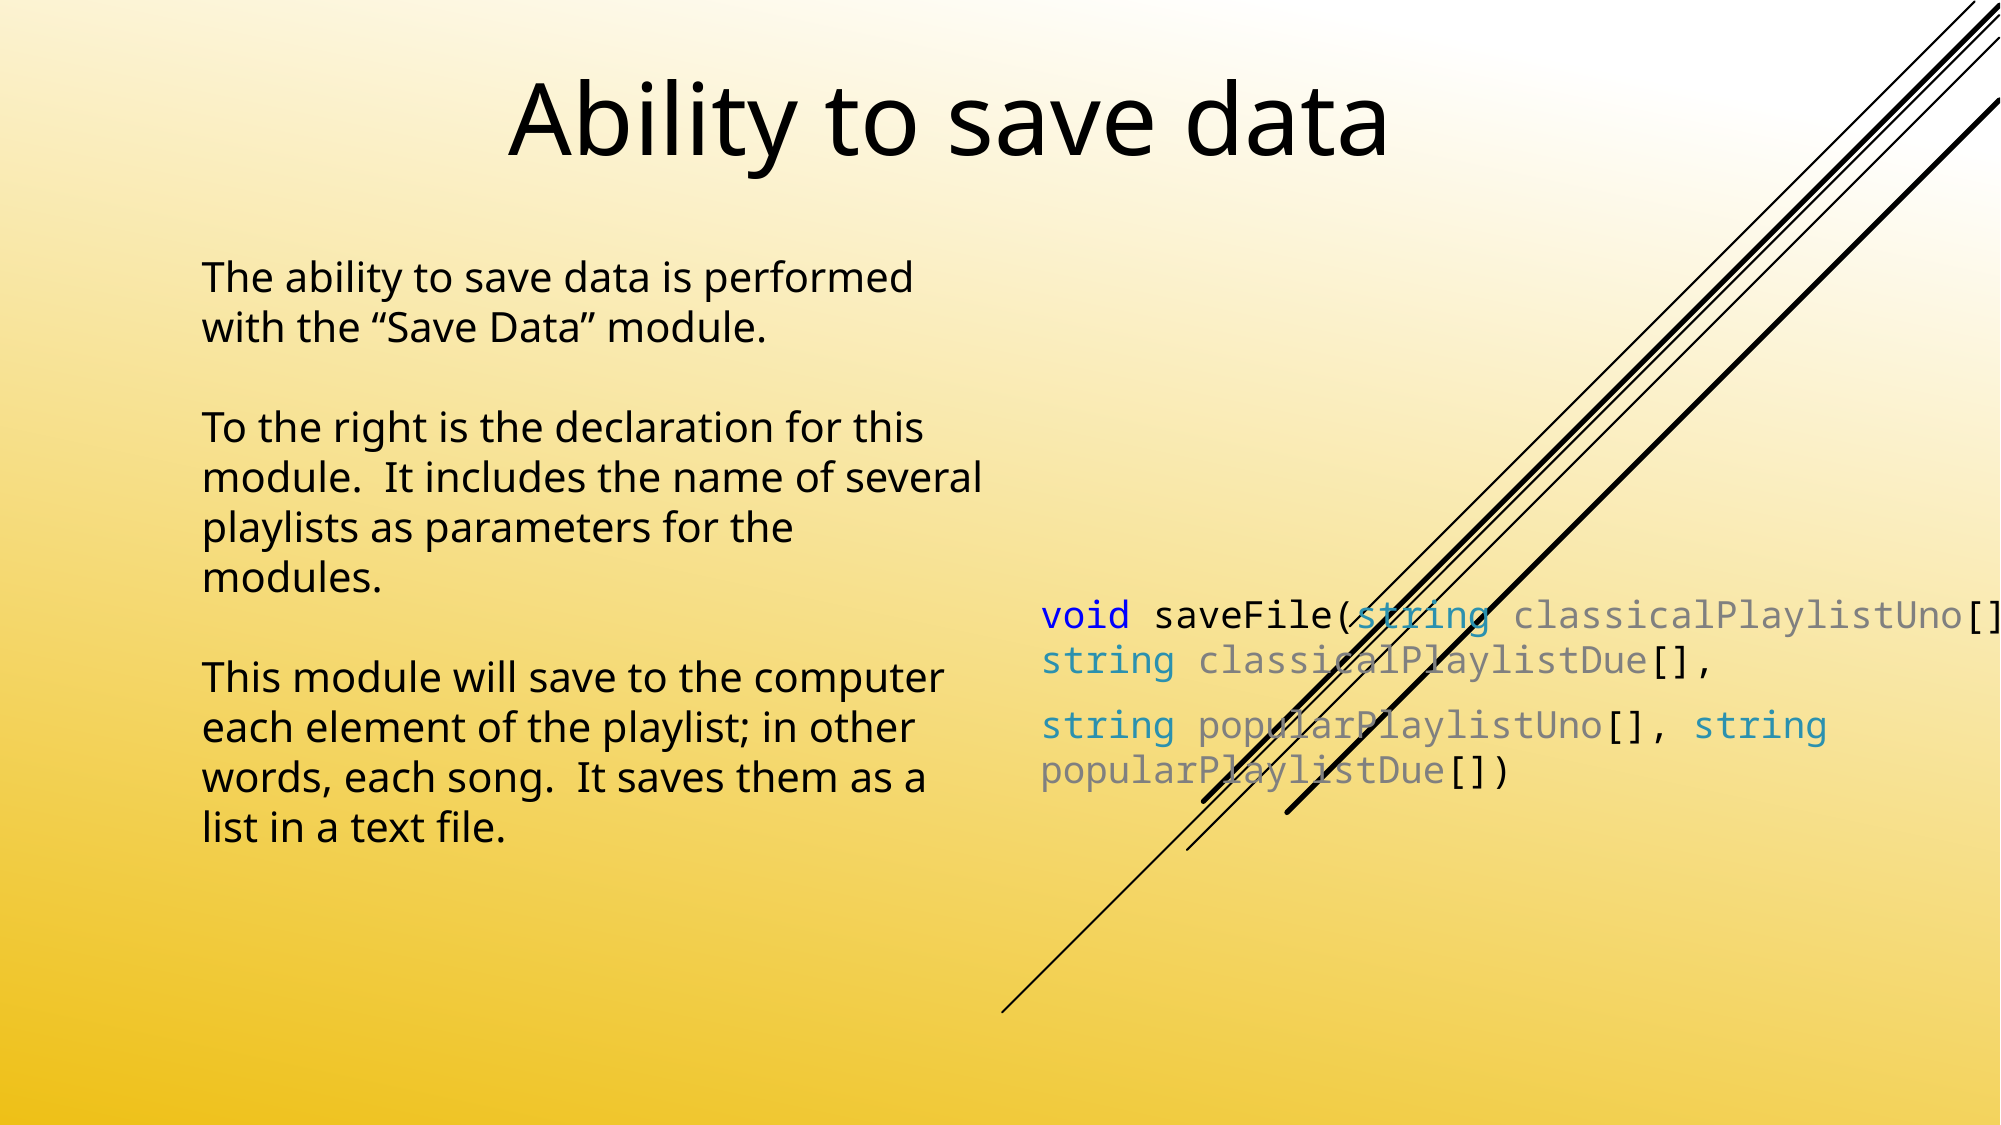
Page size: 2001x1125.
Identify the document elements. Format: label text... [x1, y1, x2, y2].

title Ability to save data [493, 0, 1807, 184]
subtitle void saveFile(string classicalPlaylistUno[], string classicalPlaylistDue[], string popularPlaylistUno[], string popularPlaylistDue[]) [1025, 583, 2000, 903]
text_box The ability to save data is performed with the “Save Data” module. To the right is the declaration for this module. It includes the name of several playlists as parameters for the modules. This module will save to the computer each element of the playlist; in other words, each song. It saves them as a list in a text file. [186, 243, 1000, 859]
